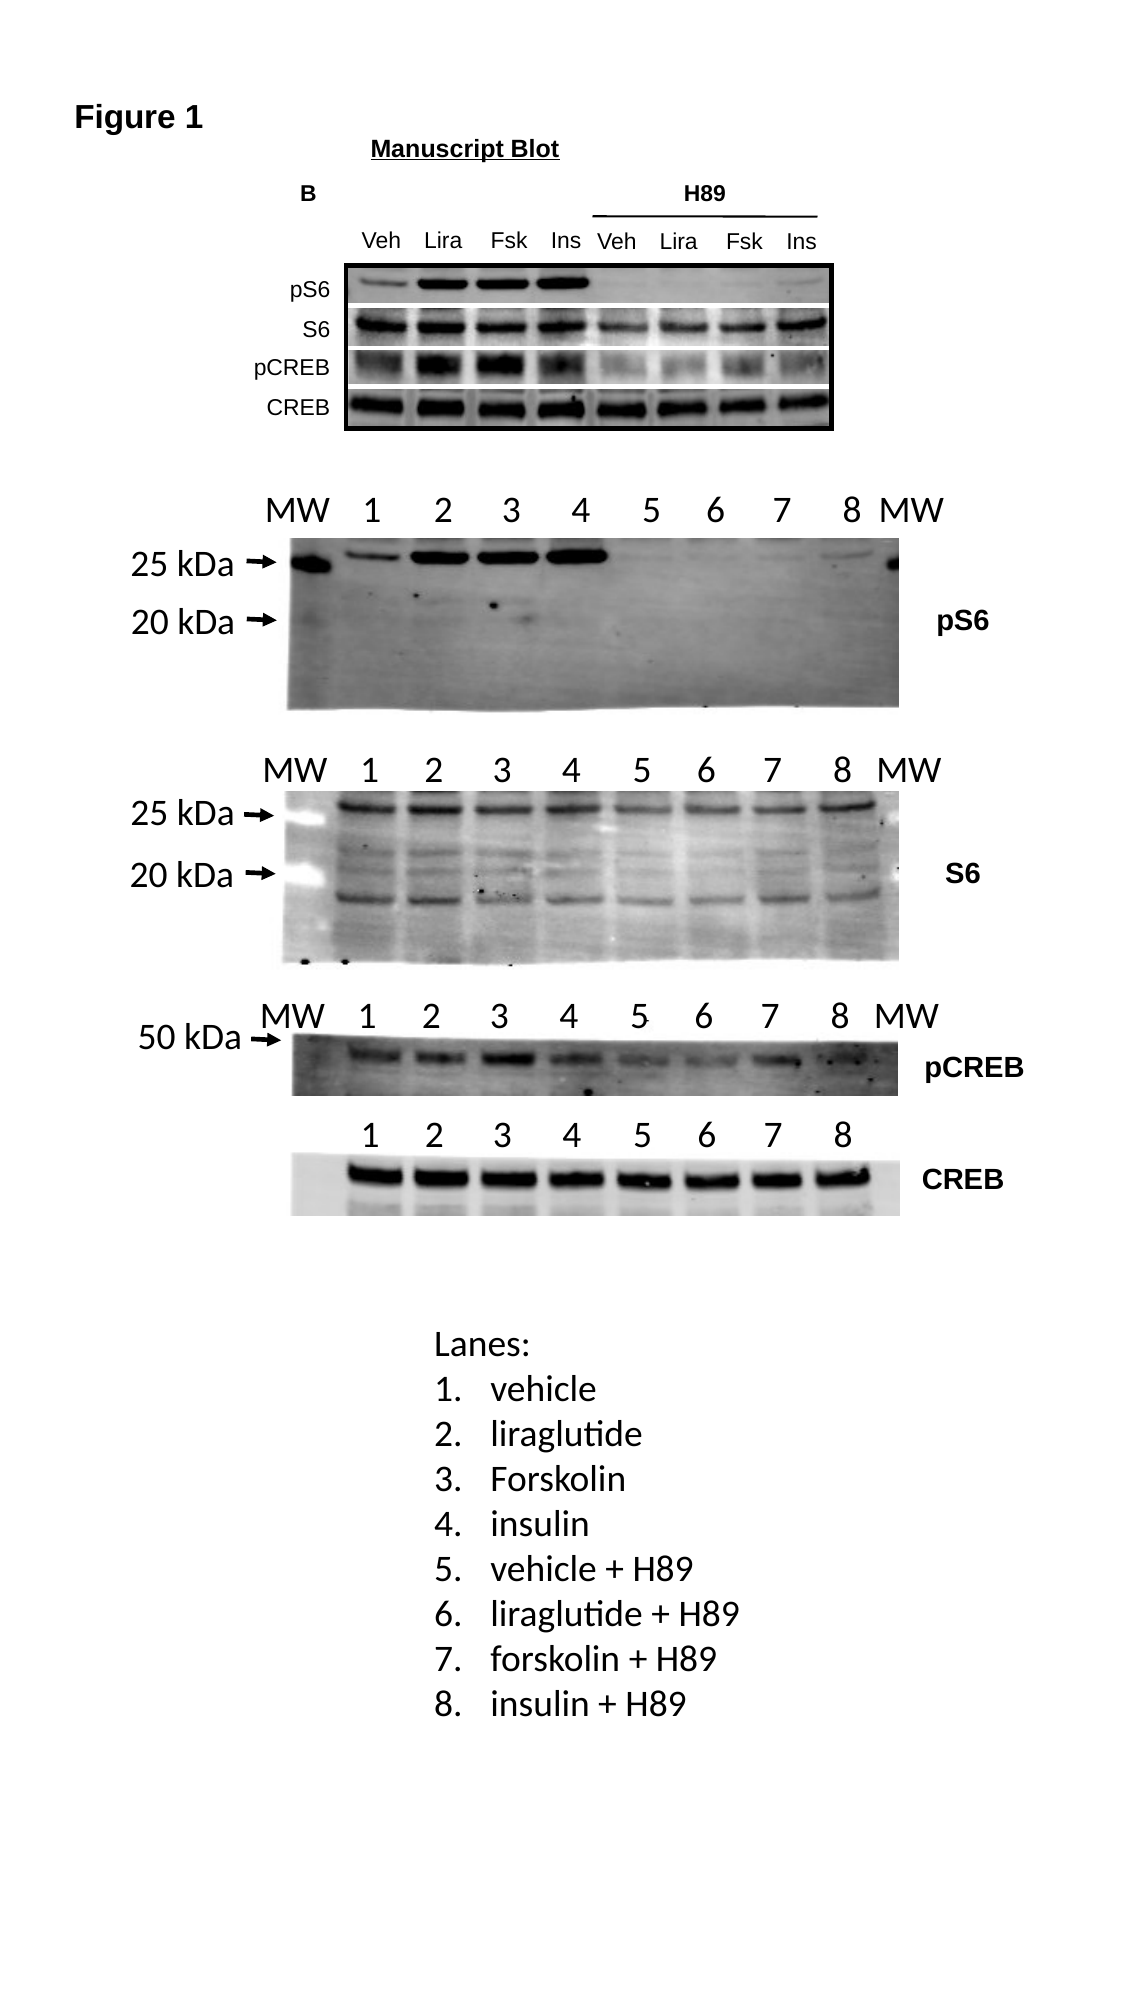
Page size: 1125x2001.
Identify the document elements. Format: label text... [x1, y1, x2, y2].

text_box 6 [682, 737, 731, 791]
text_box Manuscript Blot [355, 125, 575, 170]
text_box 8 [827, 477, 863, 537]
text_box 8 [815, 984, 858, 1020]
text_box MW [863, 477, 959, 537]
text_box 3 [487, 477, 536, 537]
text_box 4 [556, 477, 606, 537]
text_box MW [858, 984, 954, 1044]
text_box 2 [409, 737, 459, 791]
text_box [237, 171, 839, 429]
text_box 8 [818, 737, 861, 791]
text_box 6 [682, 1102, 732, 1140]
text_box 7 [748, 737, 798, 791]
picture [253, 1140, 900, 1216]
text_box pS6 [921, 593, 1005, 644]
text_box 4 [547, 1102, 597, 1140]
text_box Lanes: vehicle liraglutide Forskolin insulin vehicle + H89 liraglutide + H89 forskolin + H89 insulin + H89 [419, 1311, 756, 1732]
text_box 20 kDa [115, 589, 251, 649]
text_box MW [250, 477, 346, 537]
text_box 1 [345, 1102, 395, 1140]
text_box 3 [478, 1102, 527, 1140]
text_box CREB [907, 1152, 1020, 1203]
text_box 5 [617, 737, 667, 791]
text_box 8 [818, 1102, 868, 1140]
text_box MW [245, 984, 340, 1020]
text_box 3 [475, 984, 524, 1020]
text_box 25 kDa [115, 780, 250, 840]
picture [245, 791, 899, 976]
text_box 2 [419, 477, 468, 537]
text_box 25 kDa [115, 531, 250, 589]
text_box 6 [691, 477, 741, 537]
text_box 1 [342, 984, 392, 1020]
picture [253, 1020, 898, 1096]
text_box 1 [347, 477, 397, 537]
text_box MW [861, 737, 957, 798]
text_box 3 [477, 737, 527, 791]
text_box 7 [748, 1102, 798, 1140]
text_box 2 [410, 1102, 459, 1140]
text_box 50 kDa [122, 1004, 258, 1065]
text_box S6 [930, 847, 996, 897]
text_box 5 [627, 477, 677, 537]
text_box 20 kDa [114, 842, 245, 903]
text_box 6 [679, 984, 729, 1020]
text_box 4 [544, 984, 594, 1020]
text_box Figure 1 [59, 87, 219, 143]
text_box 1 [345, 737, 395, 791]
text_box 4 [547, 737, 596, 791]
text_box 7 [745, 984, 795, 1020]
text_box 7 [757, 477, 807, 537]
text_box pCREB [909, 1040, 1040, 1091]
text_box 5 [615, 984, 665, 1020]
text_box 5 [618, 1102, 668, 1140]
text_box MW [247, 737, 343, 791]
text_box 2 [407, 984, 456, 1020]
picture [254, 538, 899, 722]
